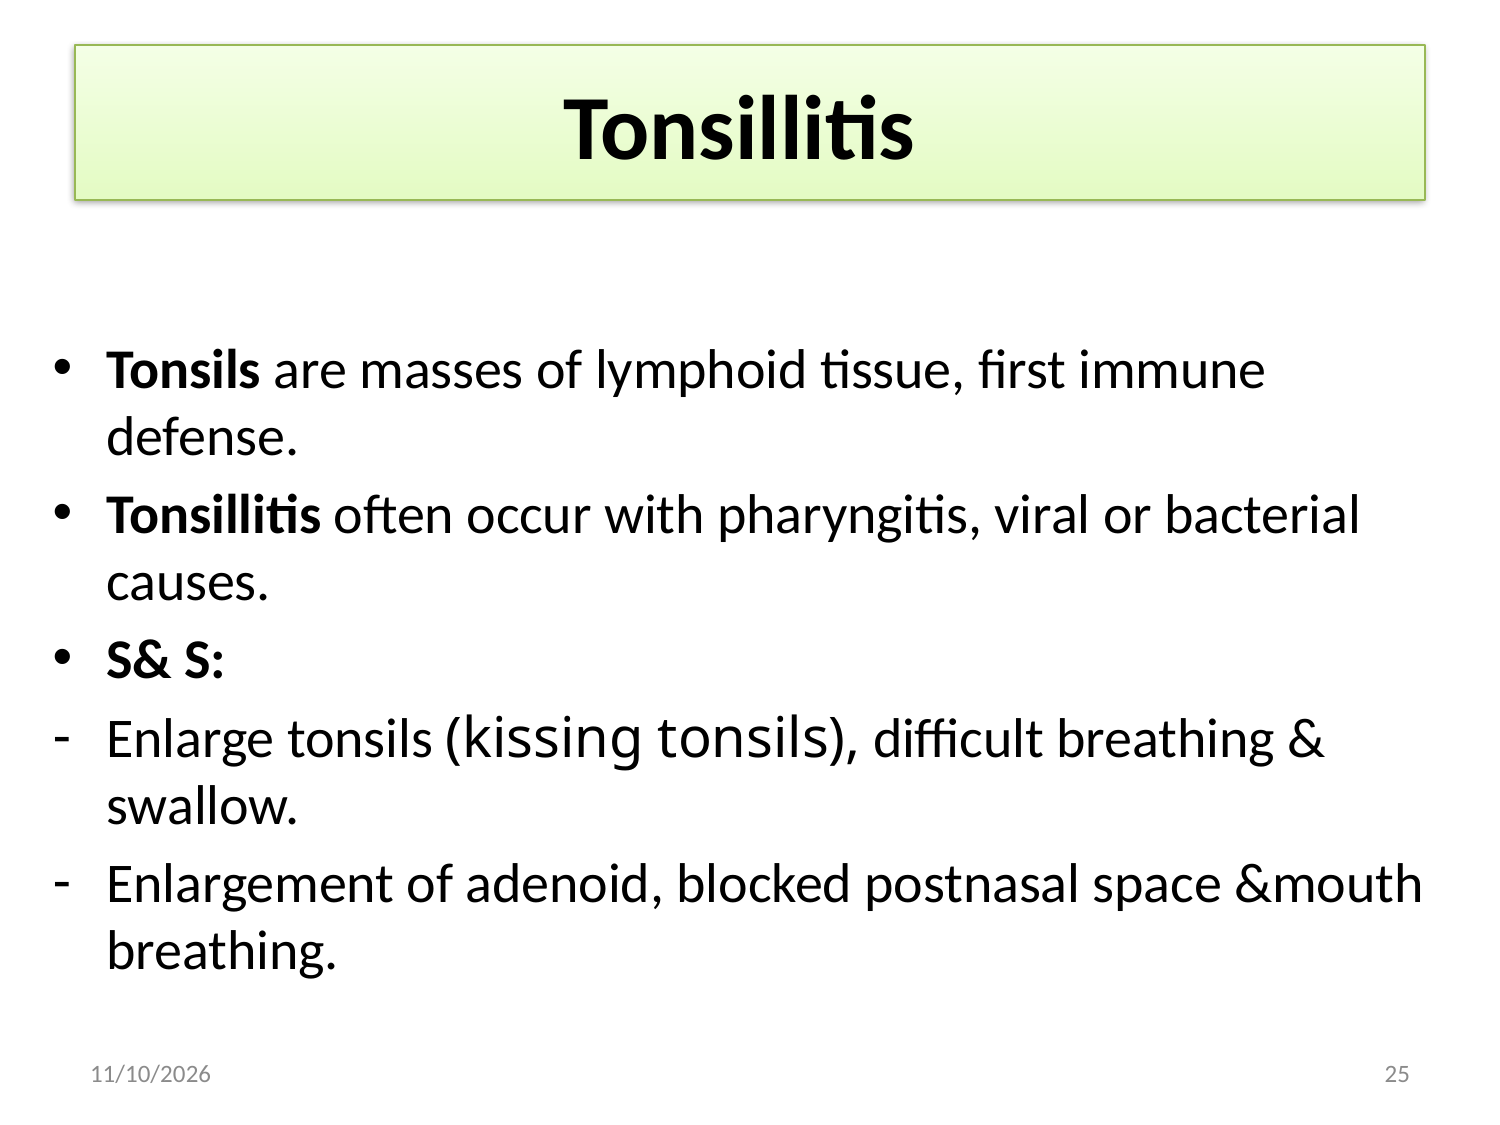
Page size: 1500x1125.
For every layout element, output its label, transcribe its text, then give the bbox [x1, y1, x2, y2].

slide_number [75, 1042, 425, 1103]
slide_number 25 [1074, 1042, 1425, 1103]
list Tonsils are masses of lymphoid tissue, first immune defense. Tonsillitis often occur with pharyngitis, viral or bacterial causes. S& S: Enlarge tonsils (kissing tonsils), difficult breathing & swallow. Enlargement of adenoid, blocked postnasal space &mouth breathing. [37, 324, 1469, 994]
title Tonsillitis [74, 44, 1426, 201]
